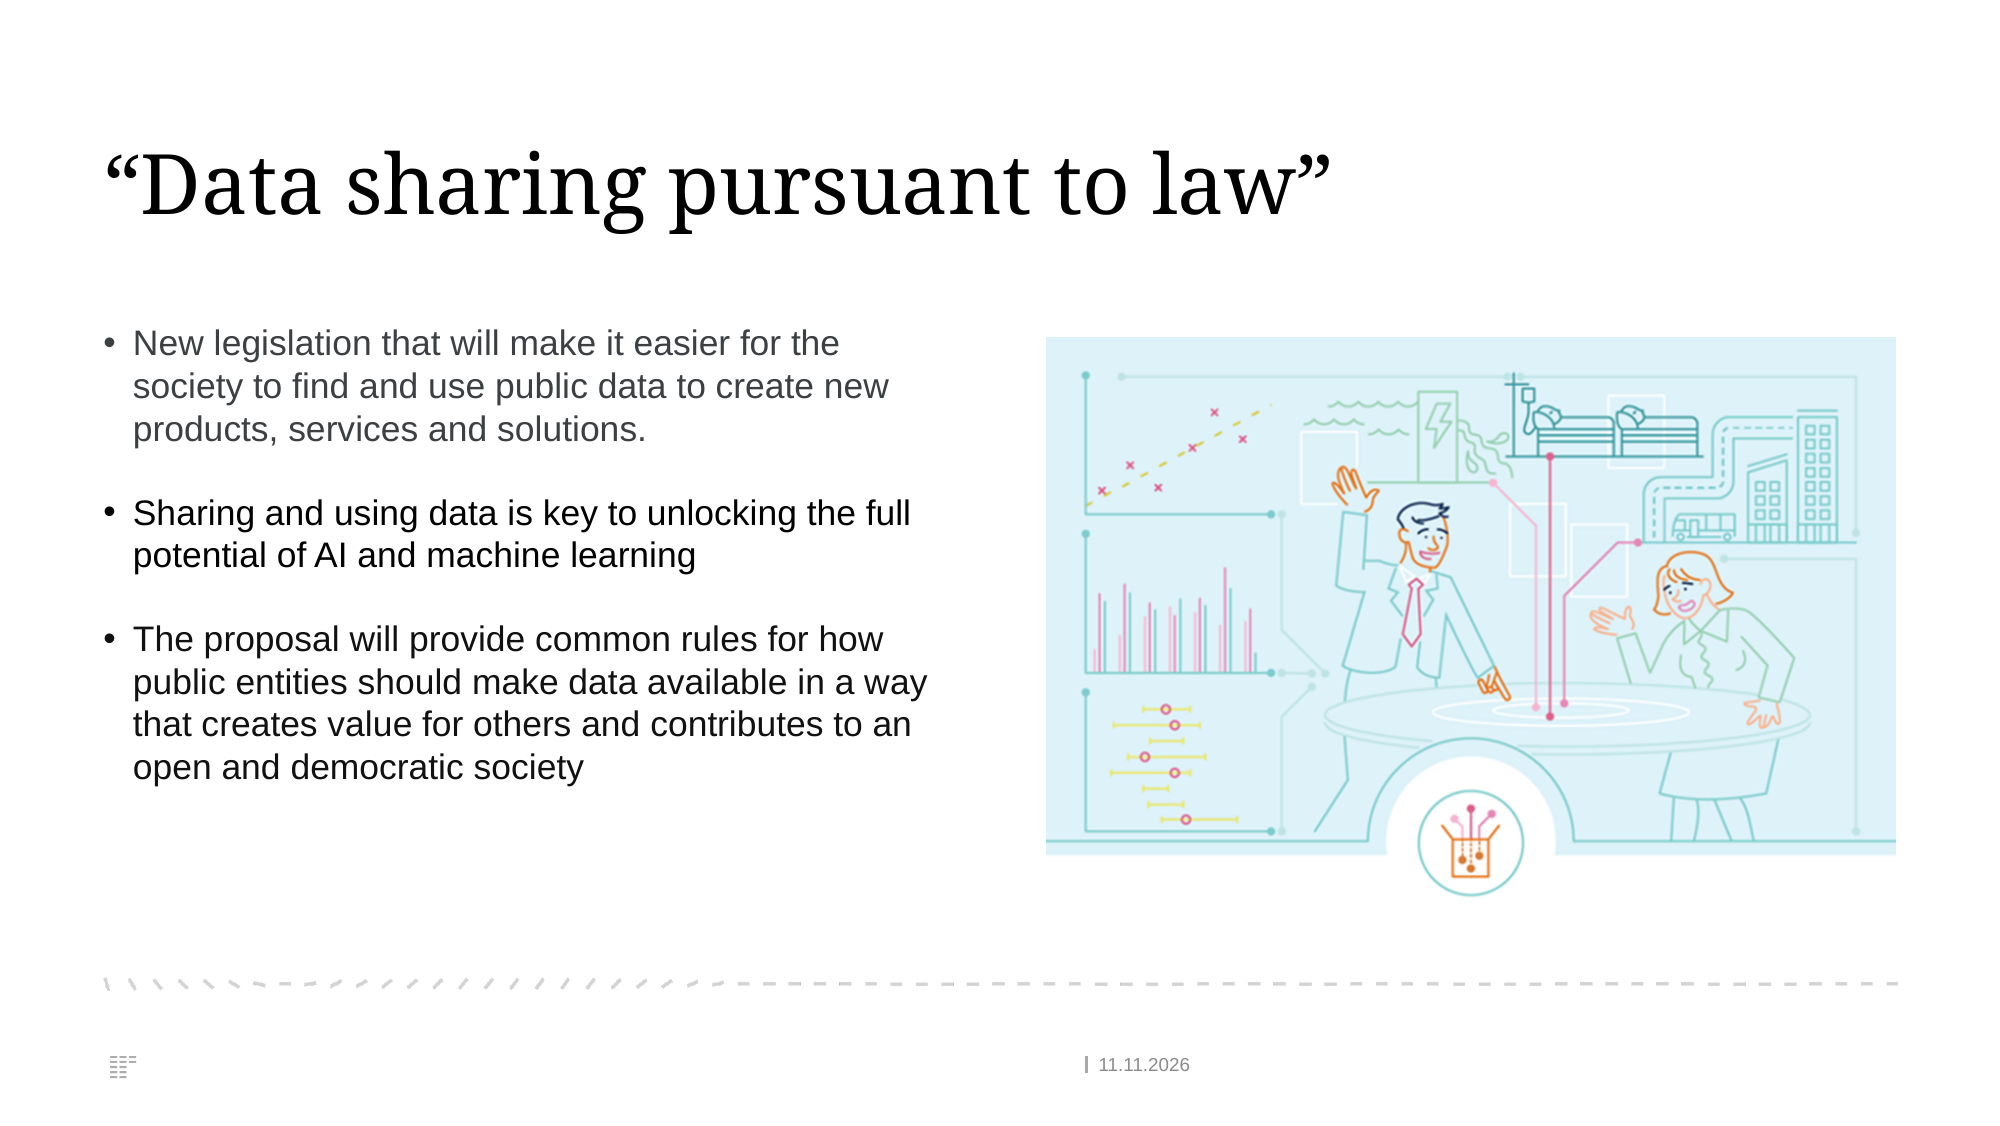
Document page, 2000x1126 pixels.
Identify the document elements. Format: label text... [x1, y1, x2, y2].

picture [106, 1054, 137, 1079]
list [1046, 337, 1896, 924]
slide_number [1098, 1048, 1238, 1079]
picture [103, 977, 1898, 991]
title “Data sharing pursuant to law” [103, 94, 1896, 282]
list New legislation that will make it easier for the society to find and use public data to create new products, services and solutions. Sharing and using data is key to unlocking the full potential of AI and machine learning The proposal will provide common rules for how public entities should make data available in a way that creates value for others and contributes to an open and democratic society [103, 320, 953, 941]
